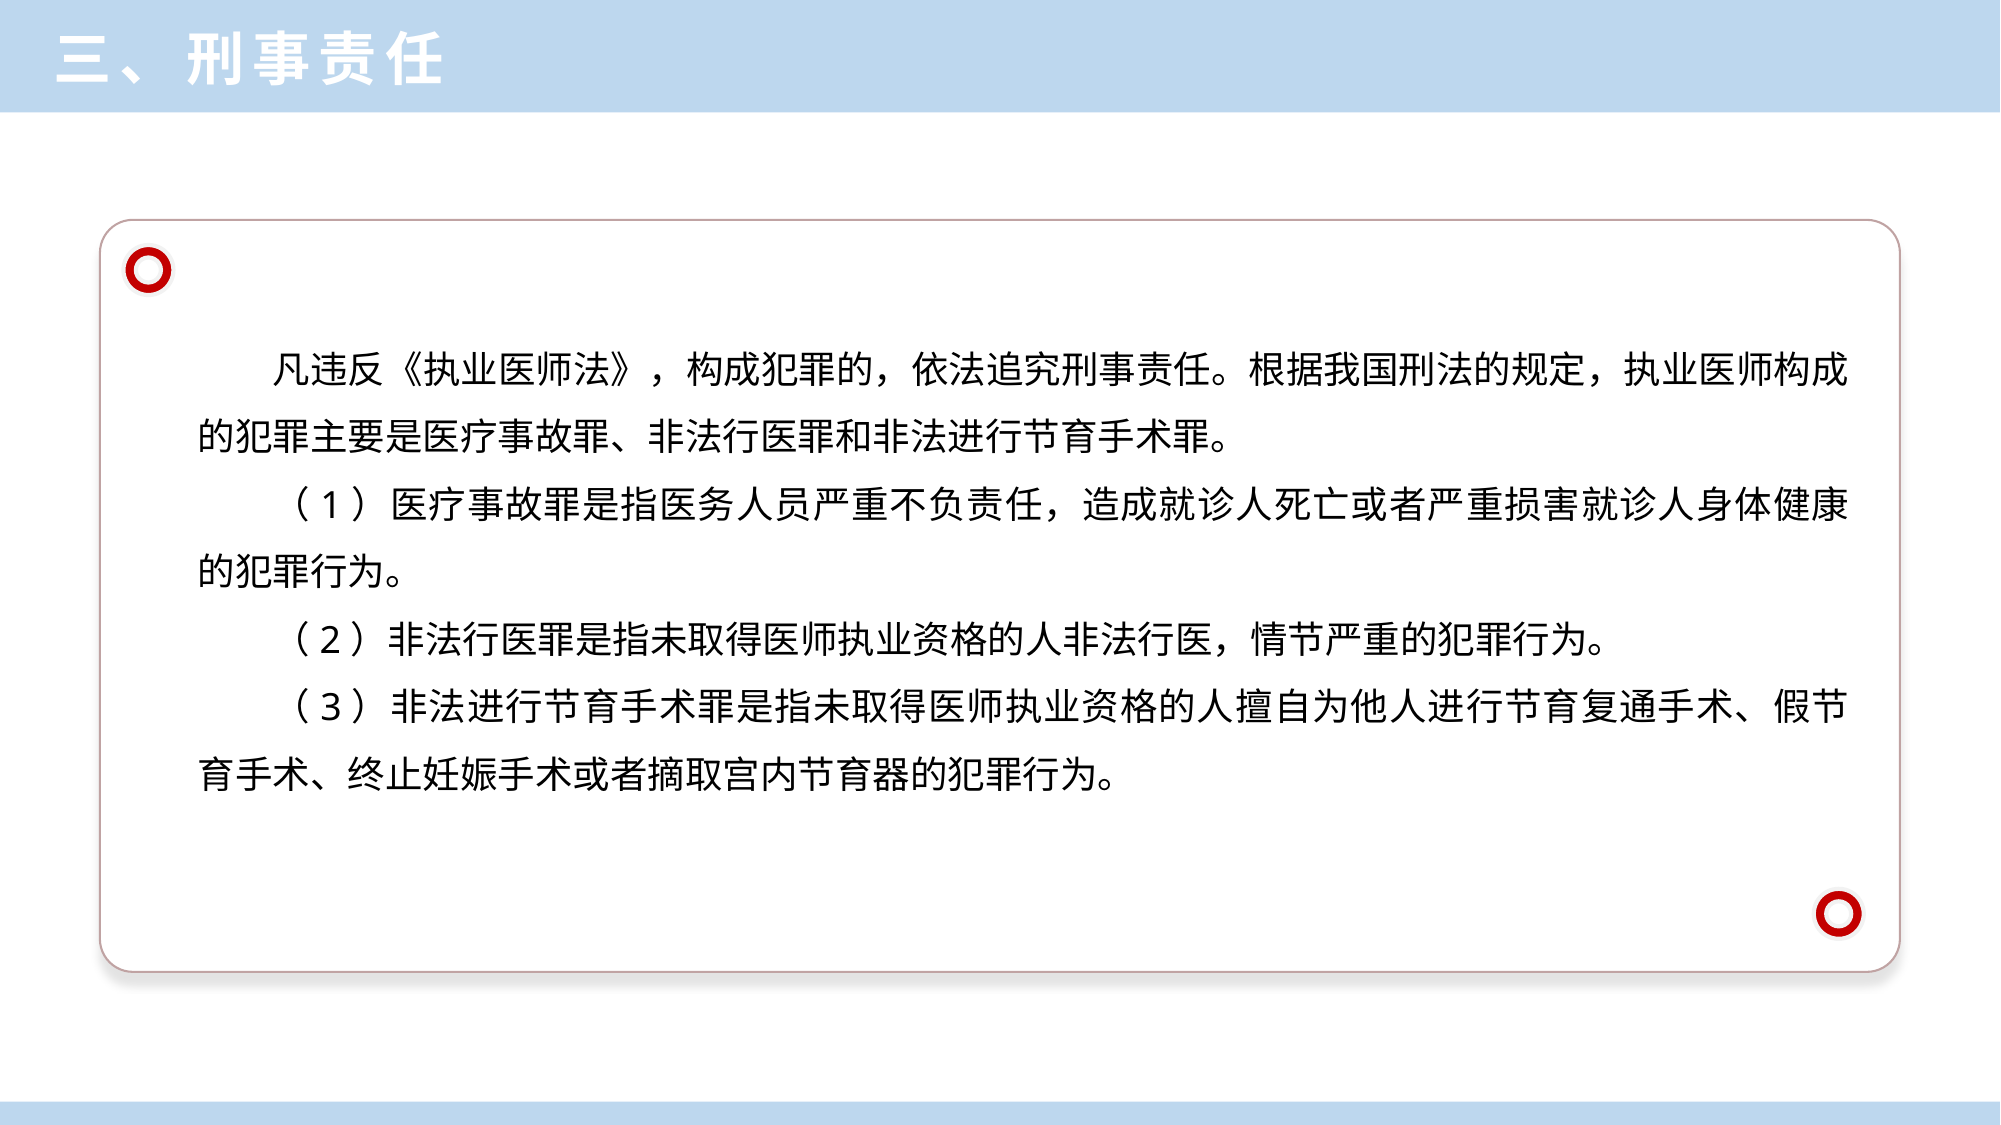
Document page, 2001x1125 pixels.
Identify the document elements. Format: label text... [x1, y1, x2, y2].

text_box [99, 219, 1900, 972]
text_box 三、刑事责任 [41, 16, 456, 98]
